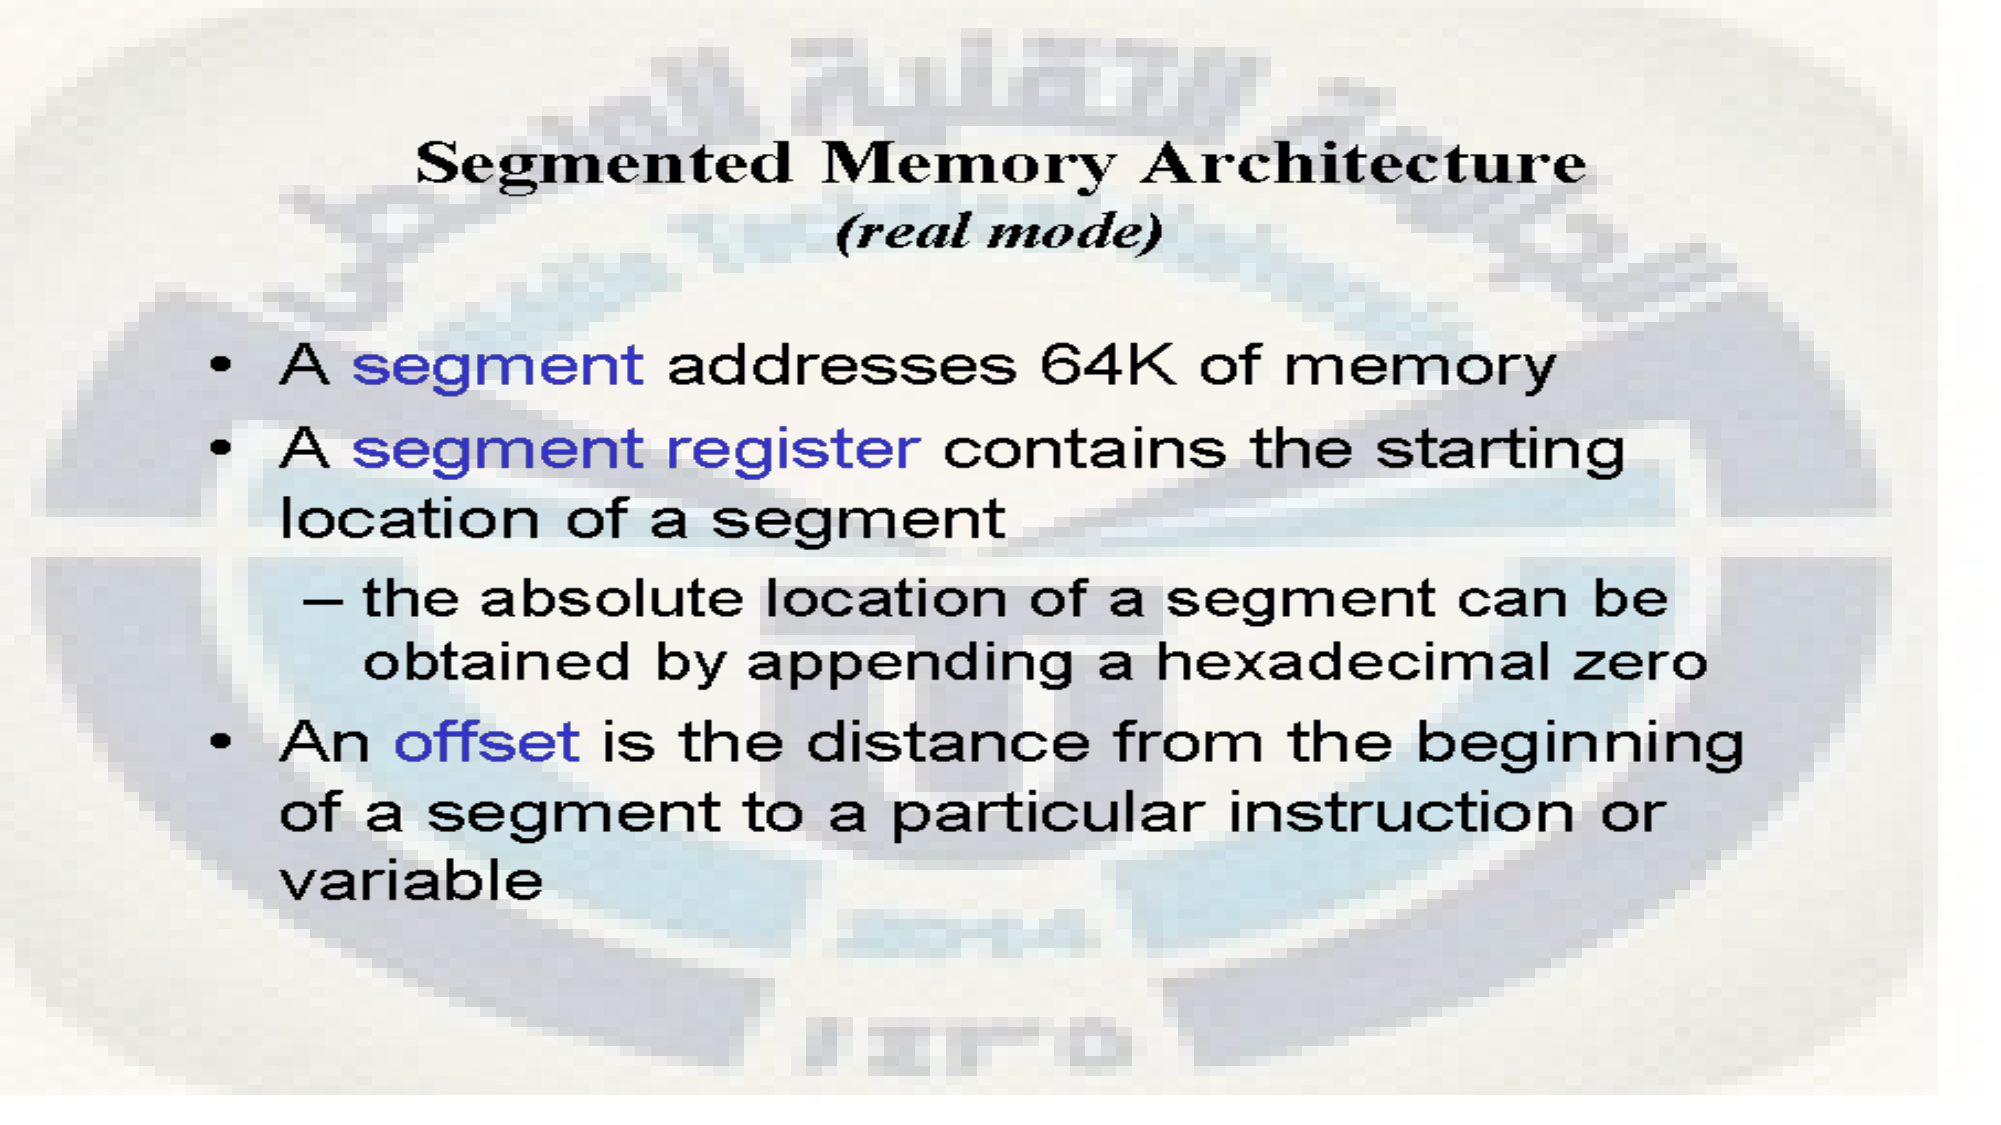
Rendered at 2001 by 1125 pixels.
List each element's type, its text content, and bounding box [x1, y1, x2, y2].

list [187, 123, 1813, 927]
text_box Label Operator Operand[s] ;Comment INIT: mov ax, bx ; Copy contents of bx into ax Label - INIT: Operator - mov Operands - ax and bx Comment - alphanumeric string between ; and \n Not case sensitive Unlike other assemblers, destination operand is first mov is the mnemonic that the assembler translates into an opcode [0, 0, 2000, 1125]
